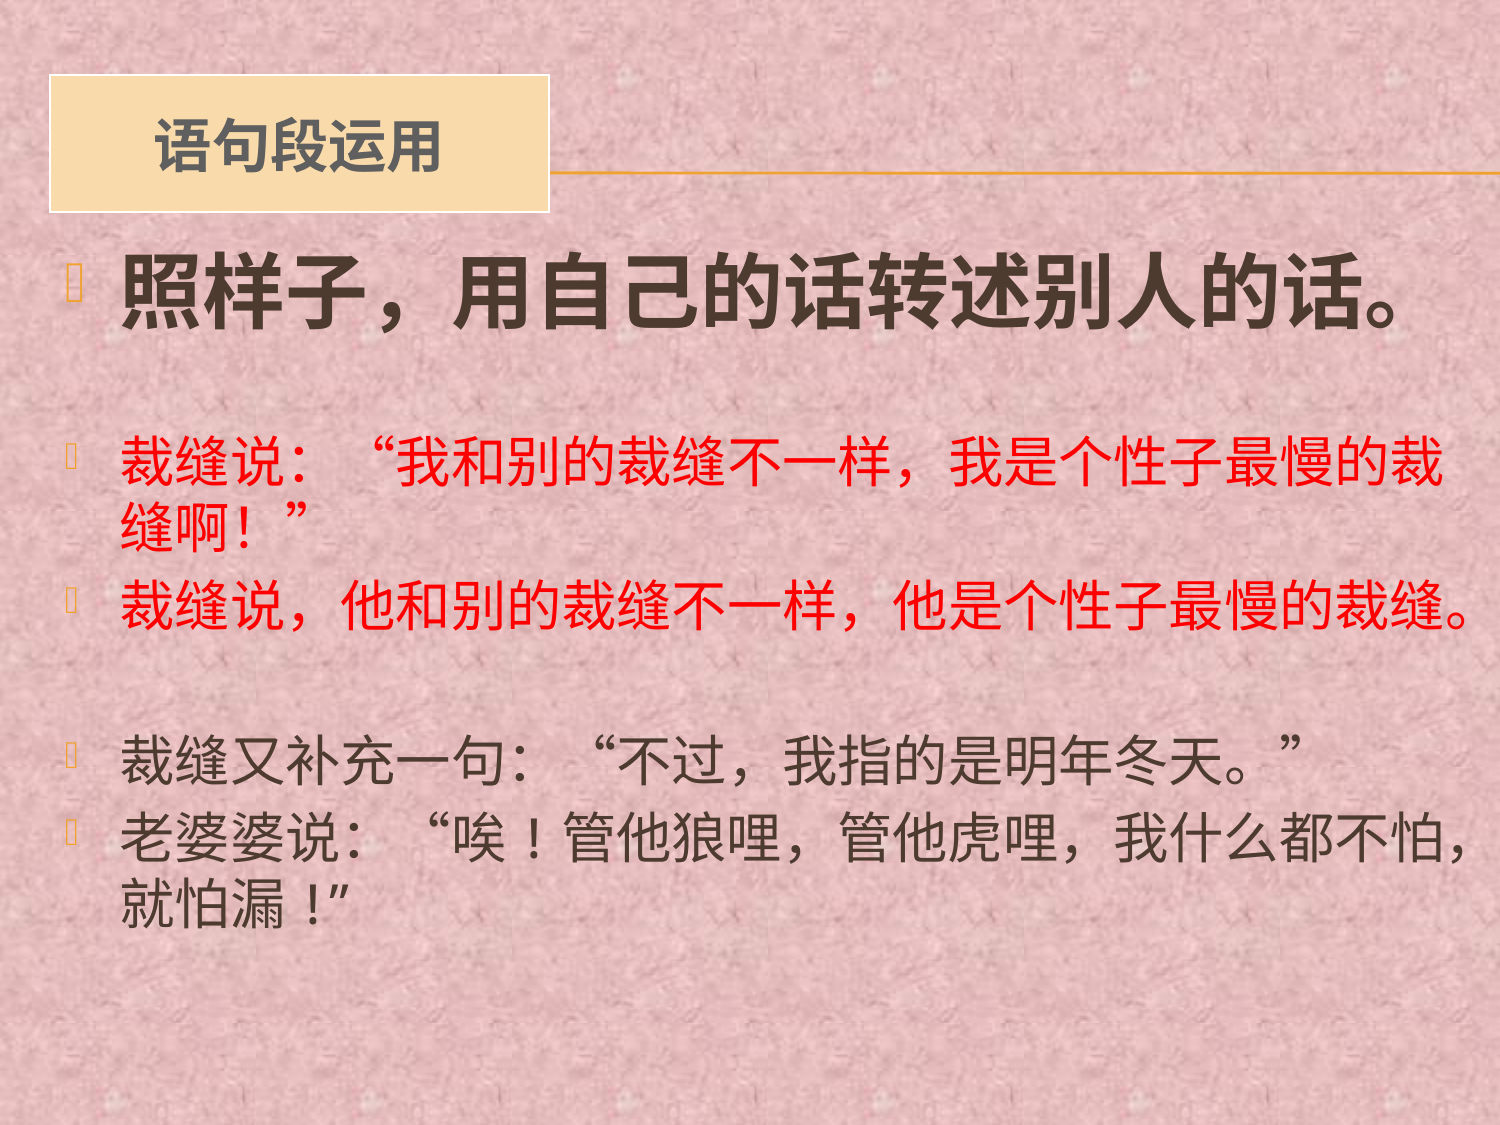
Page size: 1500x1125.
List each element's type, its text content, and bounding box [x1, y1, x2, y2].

title 语句段运用 [50, 75, 550, 213]
picture [0, 0, 1500, 1125]
list 照样子，用自己的话转述别人的话。 裁缝说：“我和别的裁缝不一样，我是个性子最慢的裁缝啊！” 裁缝说，他和别的裁缝不一样，他是个性子最慢的裁缝。 裁缝又补充一句：“不过，我指的是明年冬天。” 老婆婆说：“唉!管他狼哩，管他虎哩，我什么都不怕，就怕漏!” [50, 231, 1475, 998]
